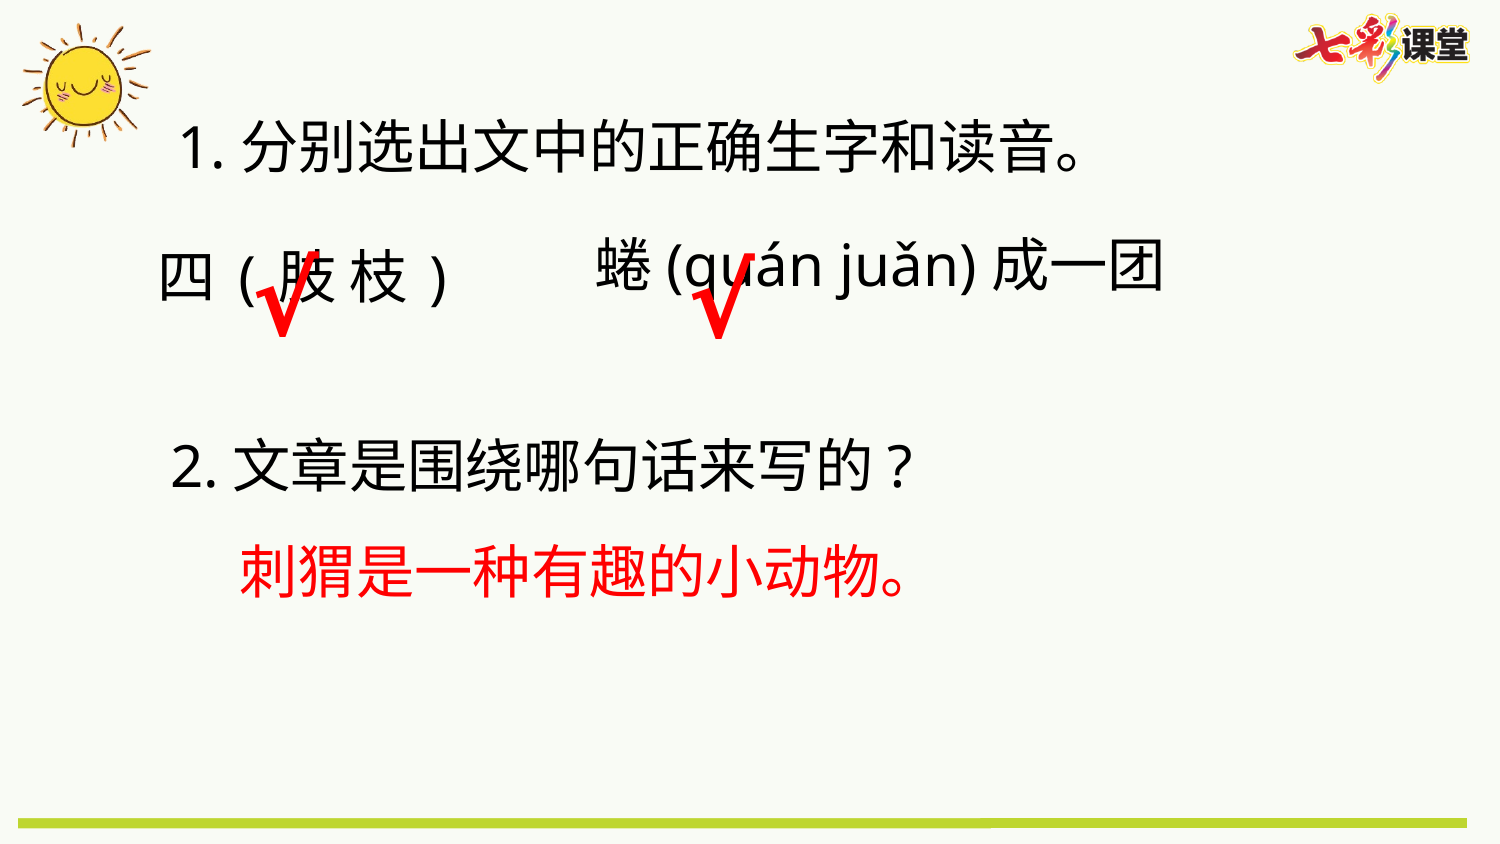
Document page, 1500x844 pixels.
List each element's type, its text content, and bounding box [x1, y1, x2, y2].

picture [18, 771, 1467, 844]
text_box 四(肢 枝) [367, 232, 472, 318]
text_box 蜷(quán juǎn)成一团 [579, 221, 1181, 306]
text_box 刺猬是一种有趣的小动物。 [225, 527, 1007, 613]
picture [0, 0, 173, 172]
text_box √ [238, 228, 367, 363]
text_box 2.文章是围绕哪句话来写的? [155, 421, 928, 507]
text_box 1.分别选出文中的正确生字和读音。 [162, 102, 1129, 188]
text_box √ [673, 230, 803, 365]
picture [1291, 9, 1472, 87]
text_box 四(肢 枝) [142, 232, 238, 318]
